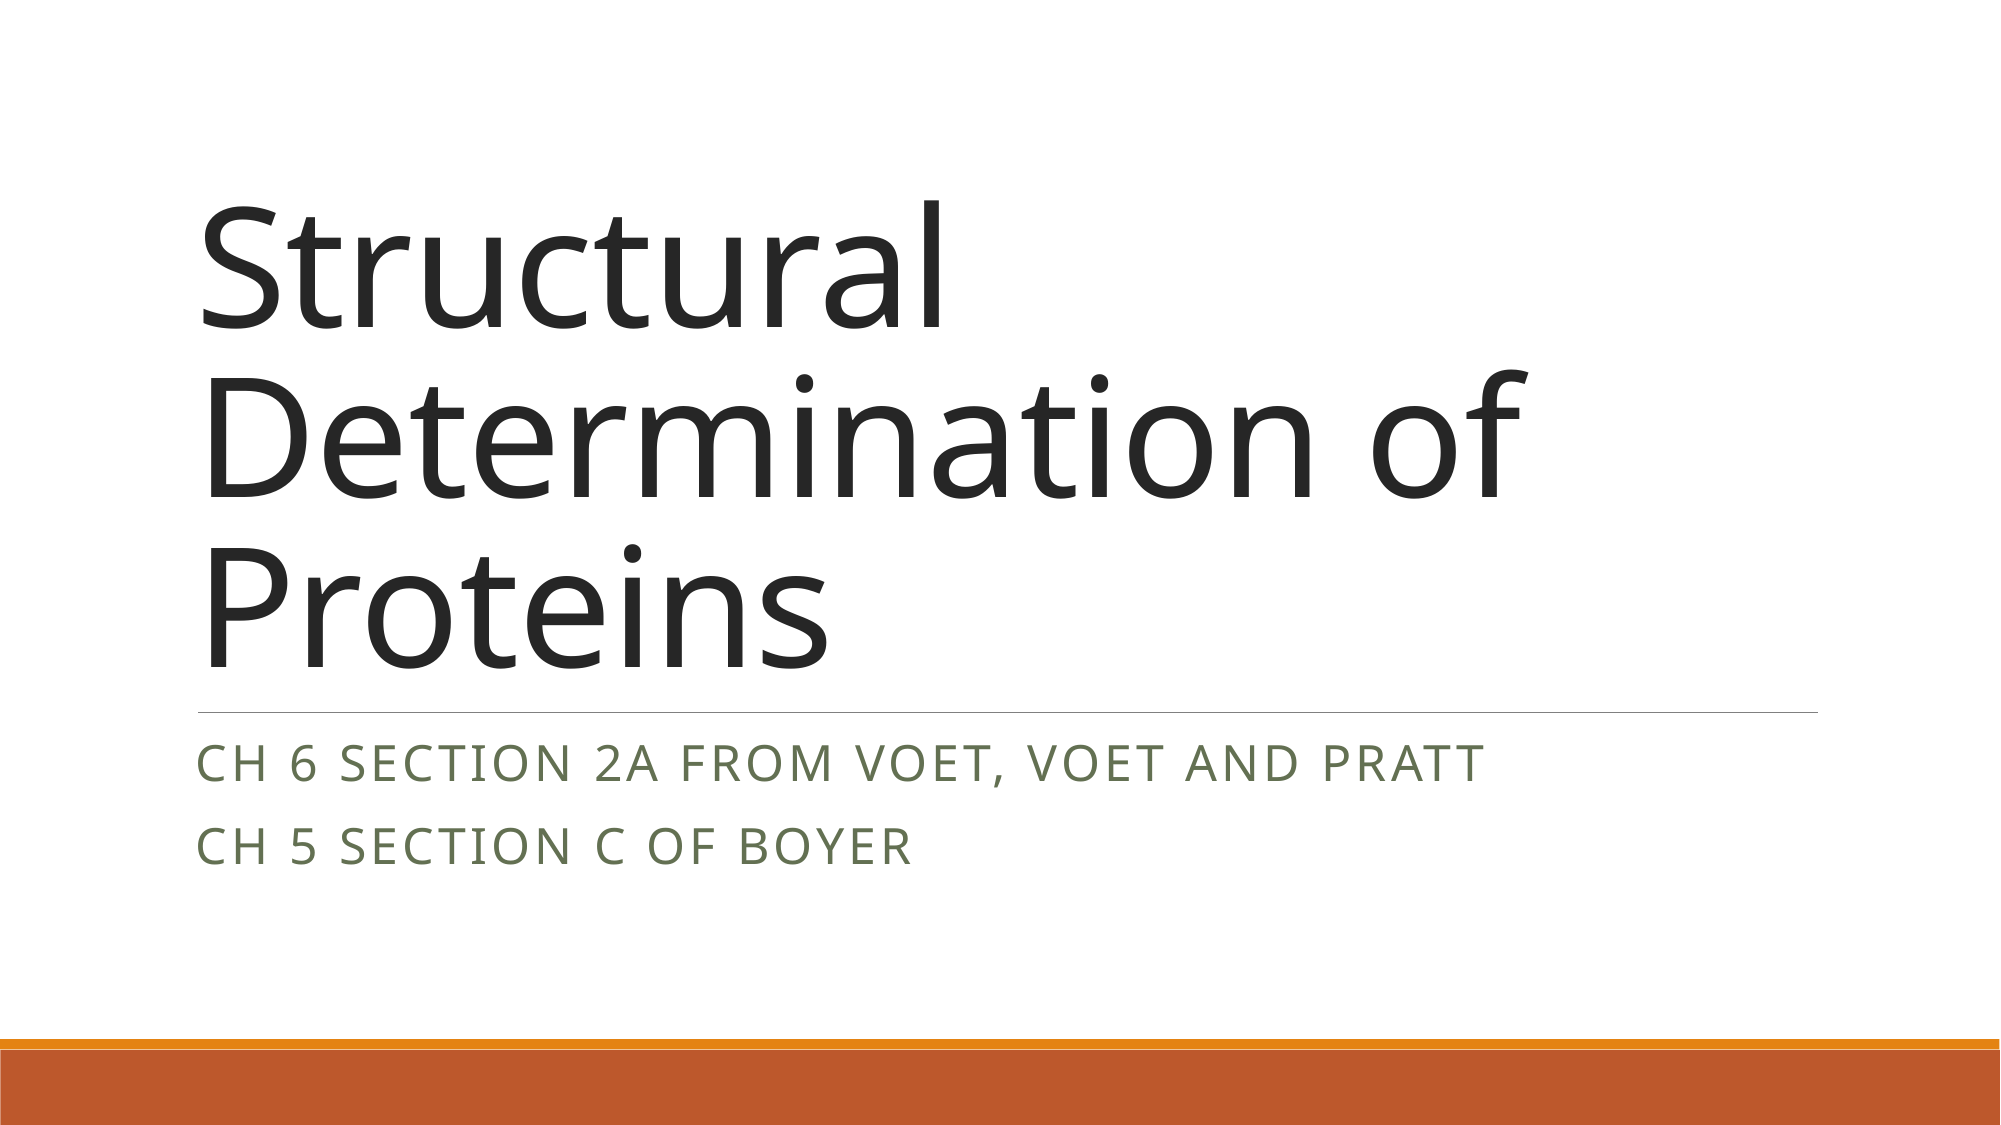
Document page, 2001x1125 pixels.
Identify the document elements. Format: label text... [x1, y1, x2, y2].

subtitle Ch 6 section 2A from Voet, Voet and Pratt Ch 5 section C of Boyer [180, 730, 1831, 919]
title Structural Determination of Proteins [180, 124, 1830, 710]
